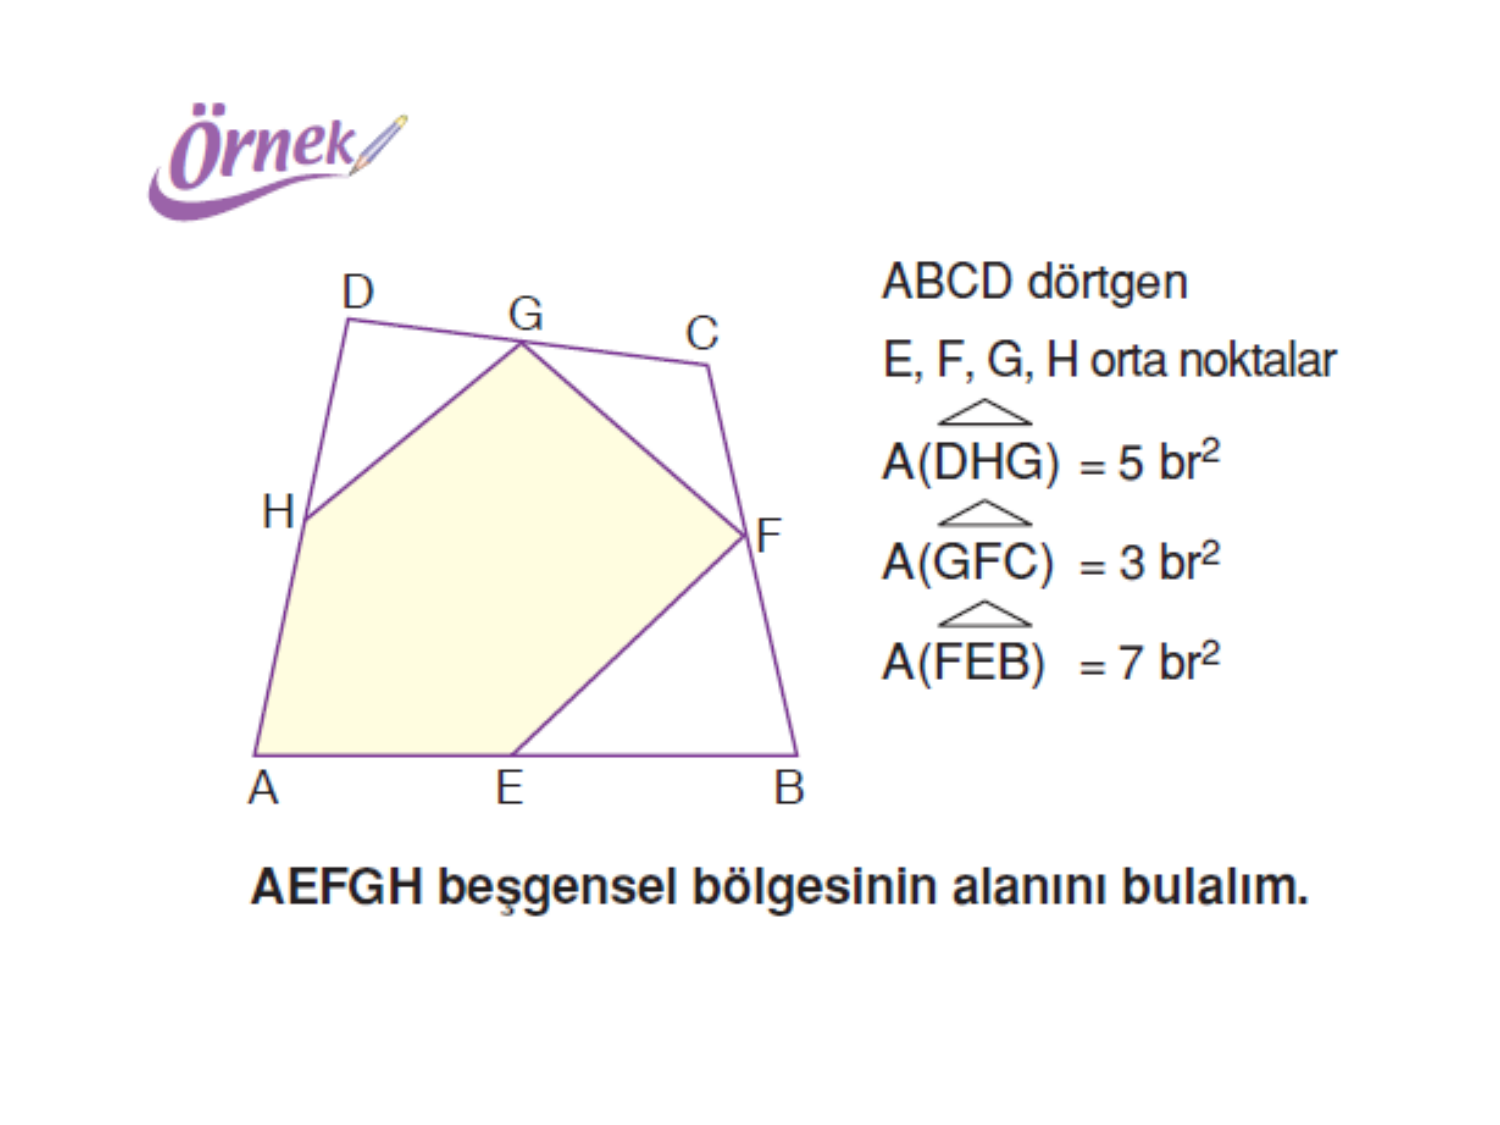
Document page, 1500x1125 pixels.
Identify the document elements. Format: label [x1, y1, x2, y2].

picture [123, 89, 1370, 929]
